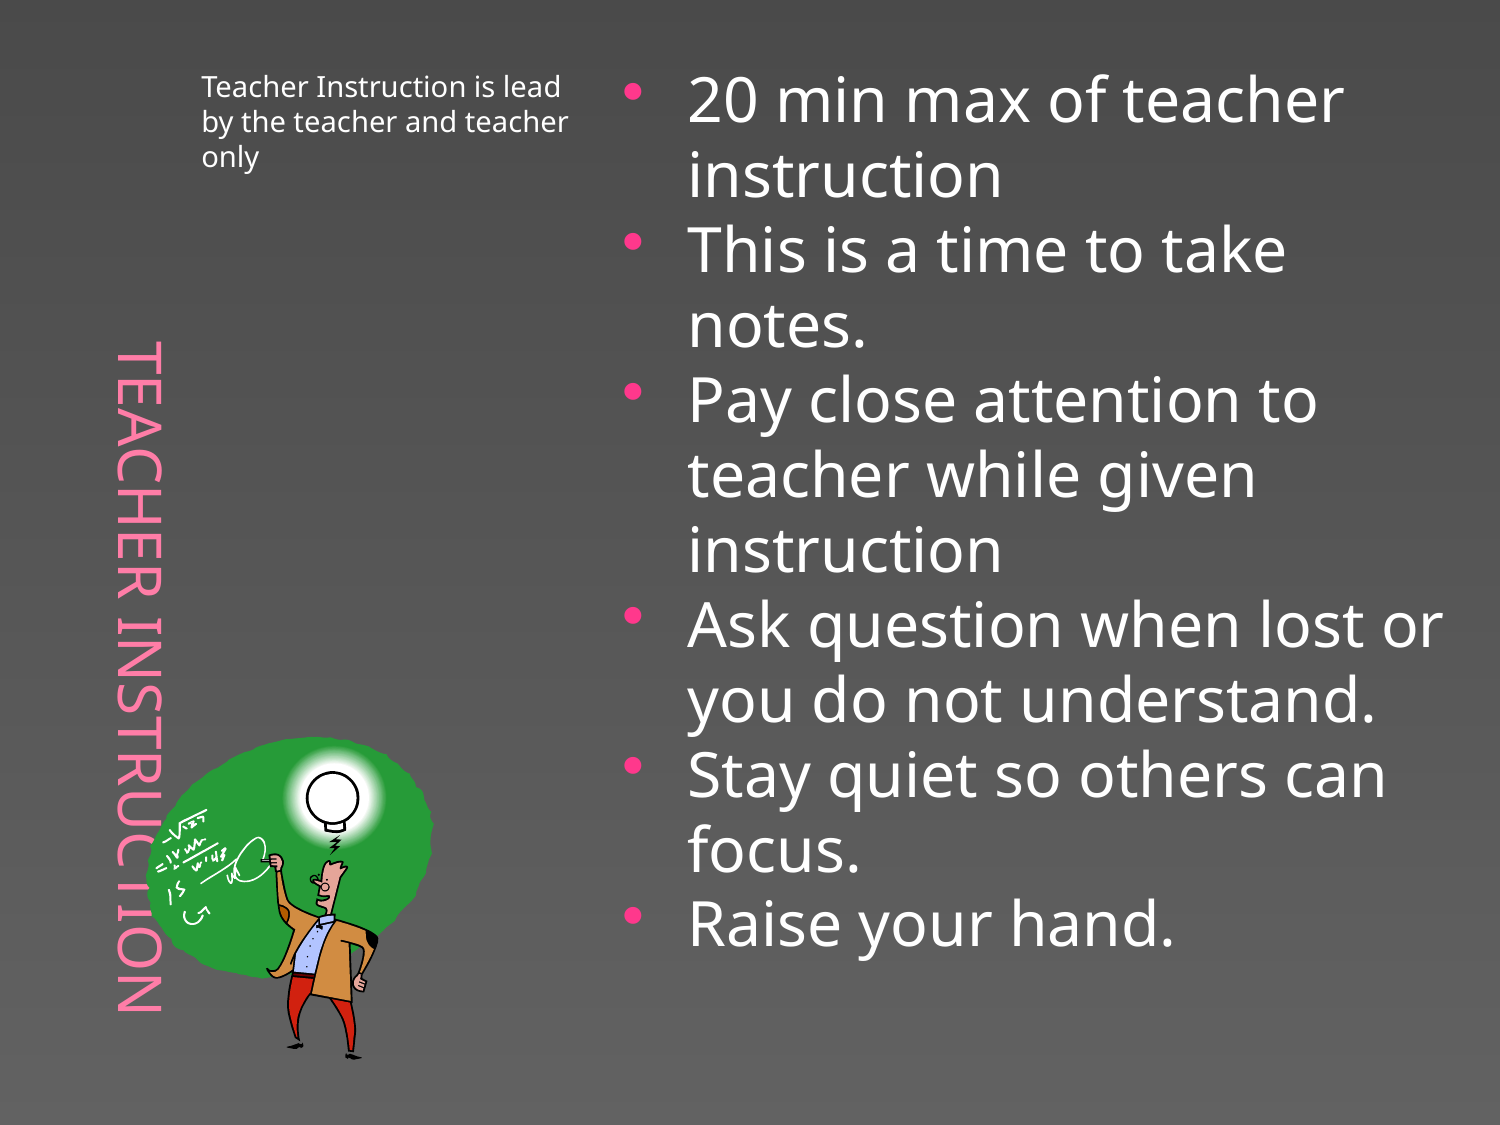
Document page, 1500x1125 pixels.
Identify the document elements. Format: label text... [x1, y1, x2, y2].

list 20 min max of teacher instruction This is a time to take notes. Pay close attention to teacher while given instruction Ask question when lost or you do not understand. Stay quiet so others can focus. Raise your hand. [598, 52, 1465, 1036]
title Teacher Instruction [36, 60, 185, 1036]
list Teacher Instruction is lead by the teacher and teacher only [185, 60, 587, 1036]
picture [144, 735, 434, 1061]
